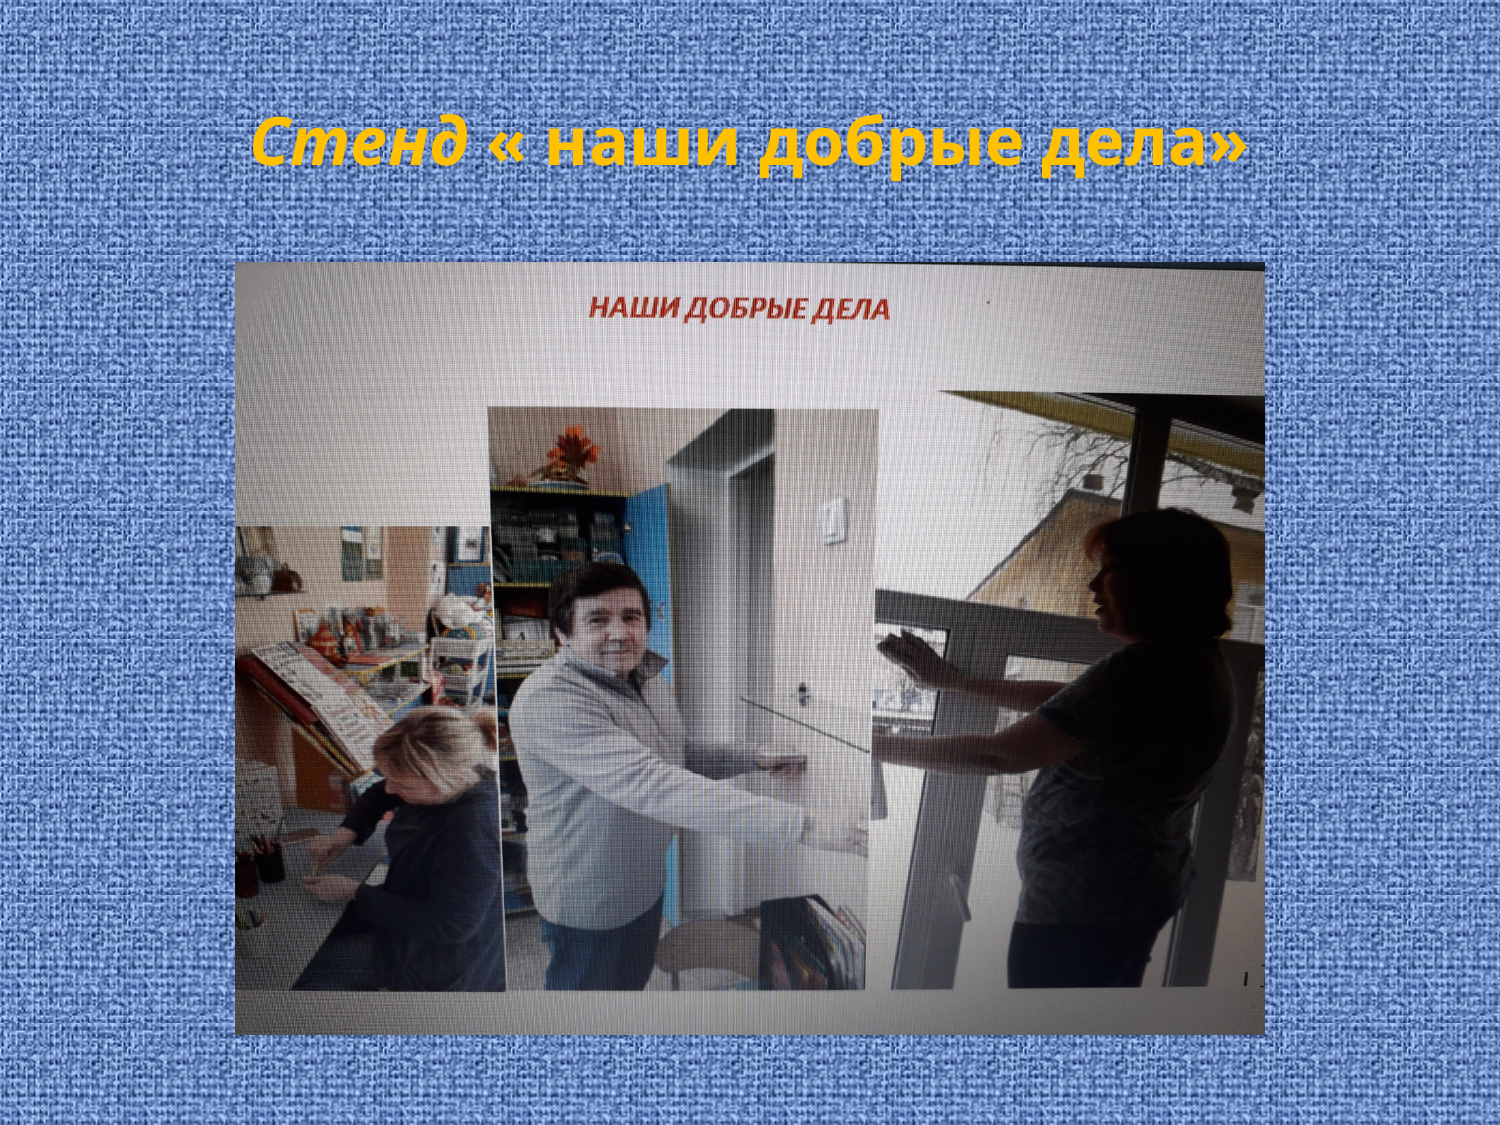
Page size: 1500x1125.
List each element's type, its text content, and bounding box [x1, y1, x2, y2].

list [234, 262, 1266, 1036]
title Стенд « наши добрые дела» [75, 45, 1425, 233]
picture [0, 0, 1500, 1125]
